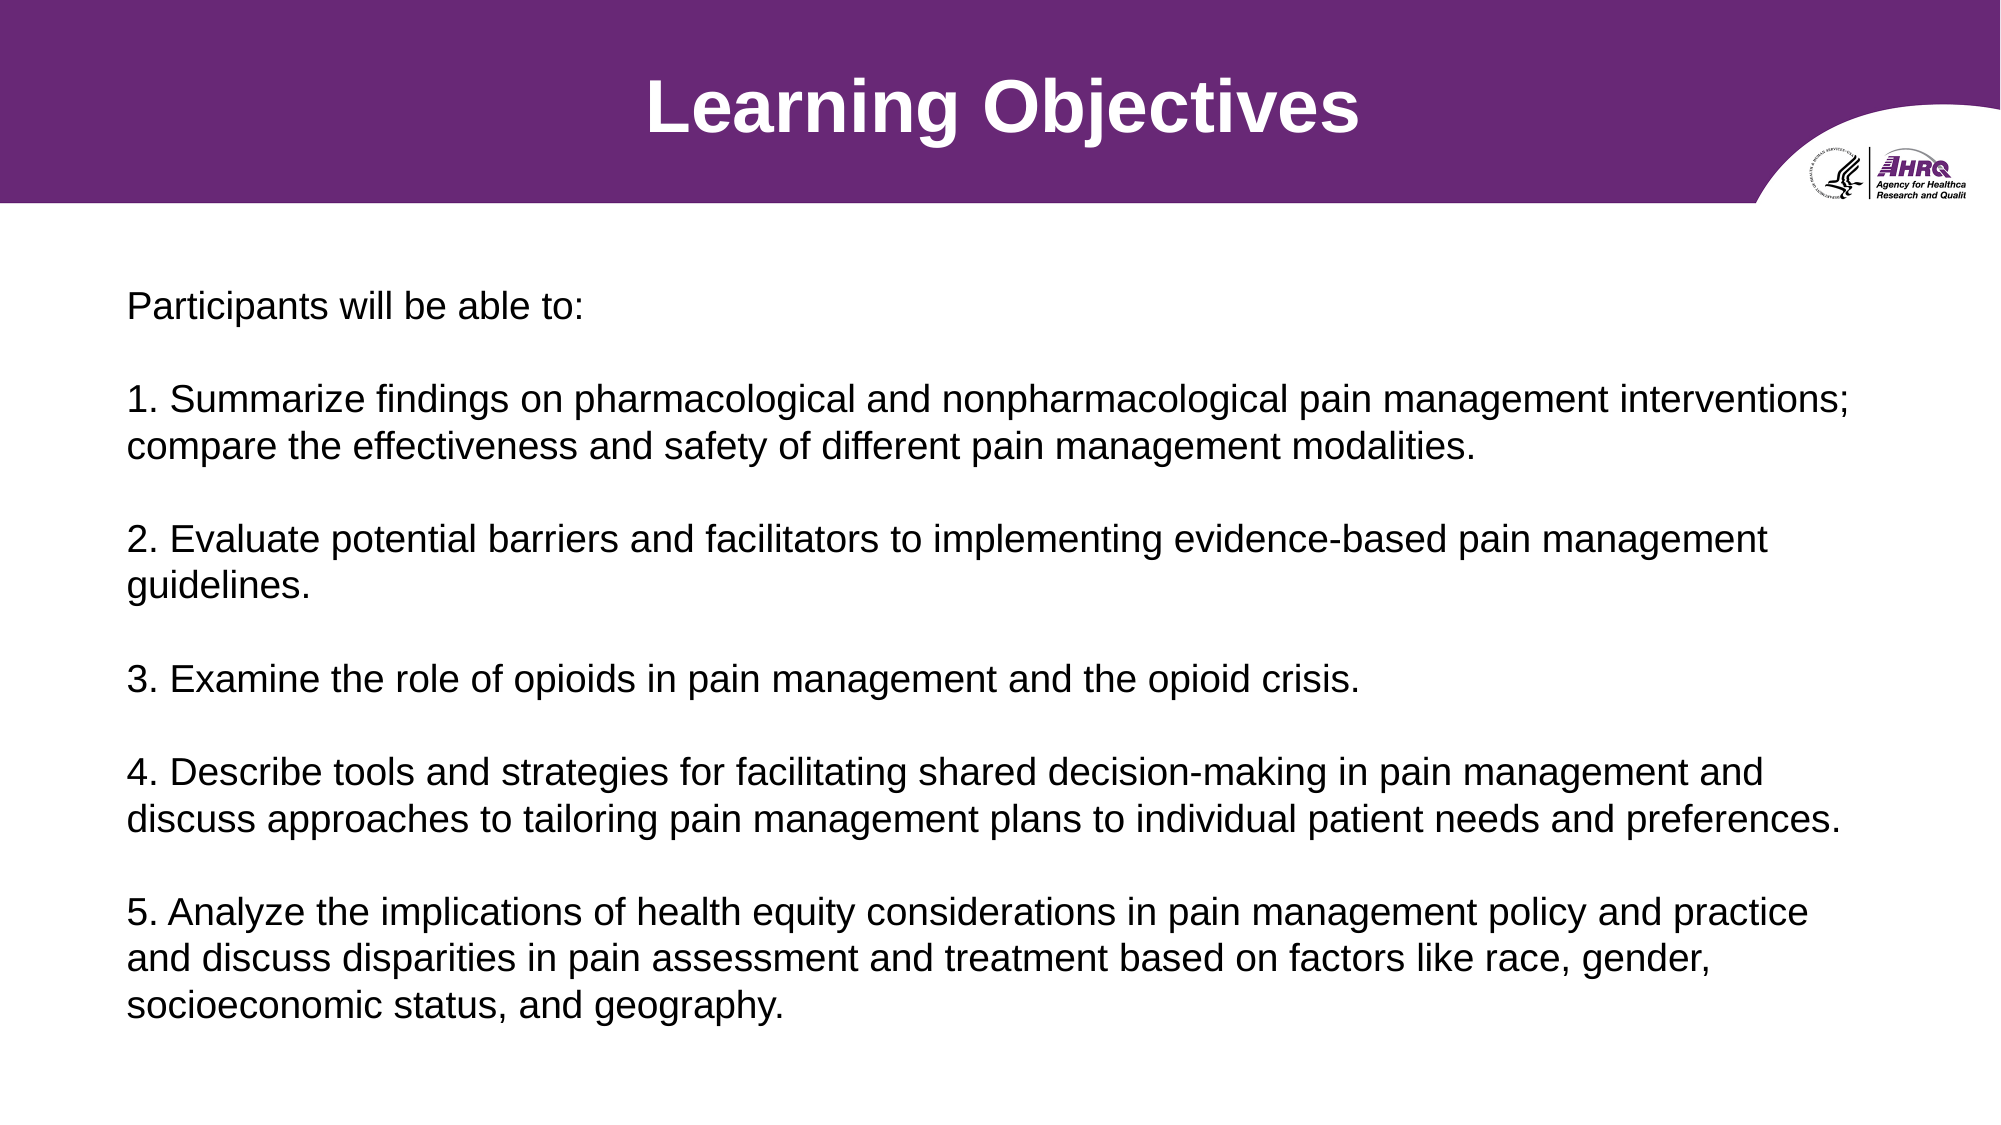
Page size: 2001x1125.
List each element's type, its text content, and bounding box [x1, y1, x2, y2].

title Learning Objectives [141, 0, 1867, 212]
picture [0, 0, 2001, 1125]
text_box Participants will be able to: 1. Summarize findings on pharmacological and nonpharmacological pain management interventions; compare the effectiveness and safety of different pain management modalities. 2. Evaluate potential barriers and facilitators to implementing evidence-based pain management guidelines. 3. Examine the role of opioids in pain management and the opioid crisis. 4. Describe tools and strategies for facilitating shared decision-making in pain management and discuss approaches to tailoring pain management plans to individual patient needs and preferences. 5. Analyze the implications of health equity considerations in pain management policy and practice and discuss disparities in pain assessment and treatment based on factors like race, gender, socioeconomic status, and geography. [111, 249, 1896, 1020]
